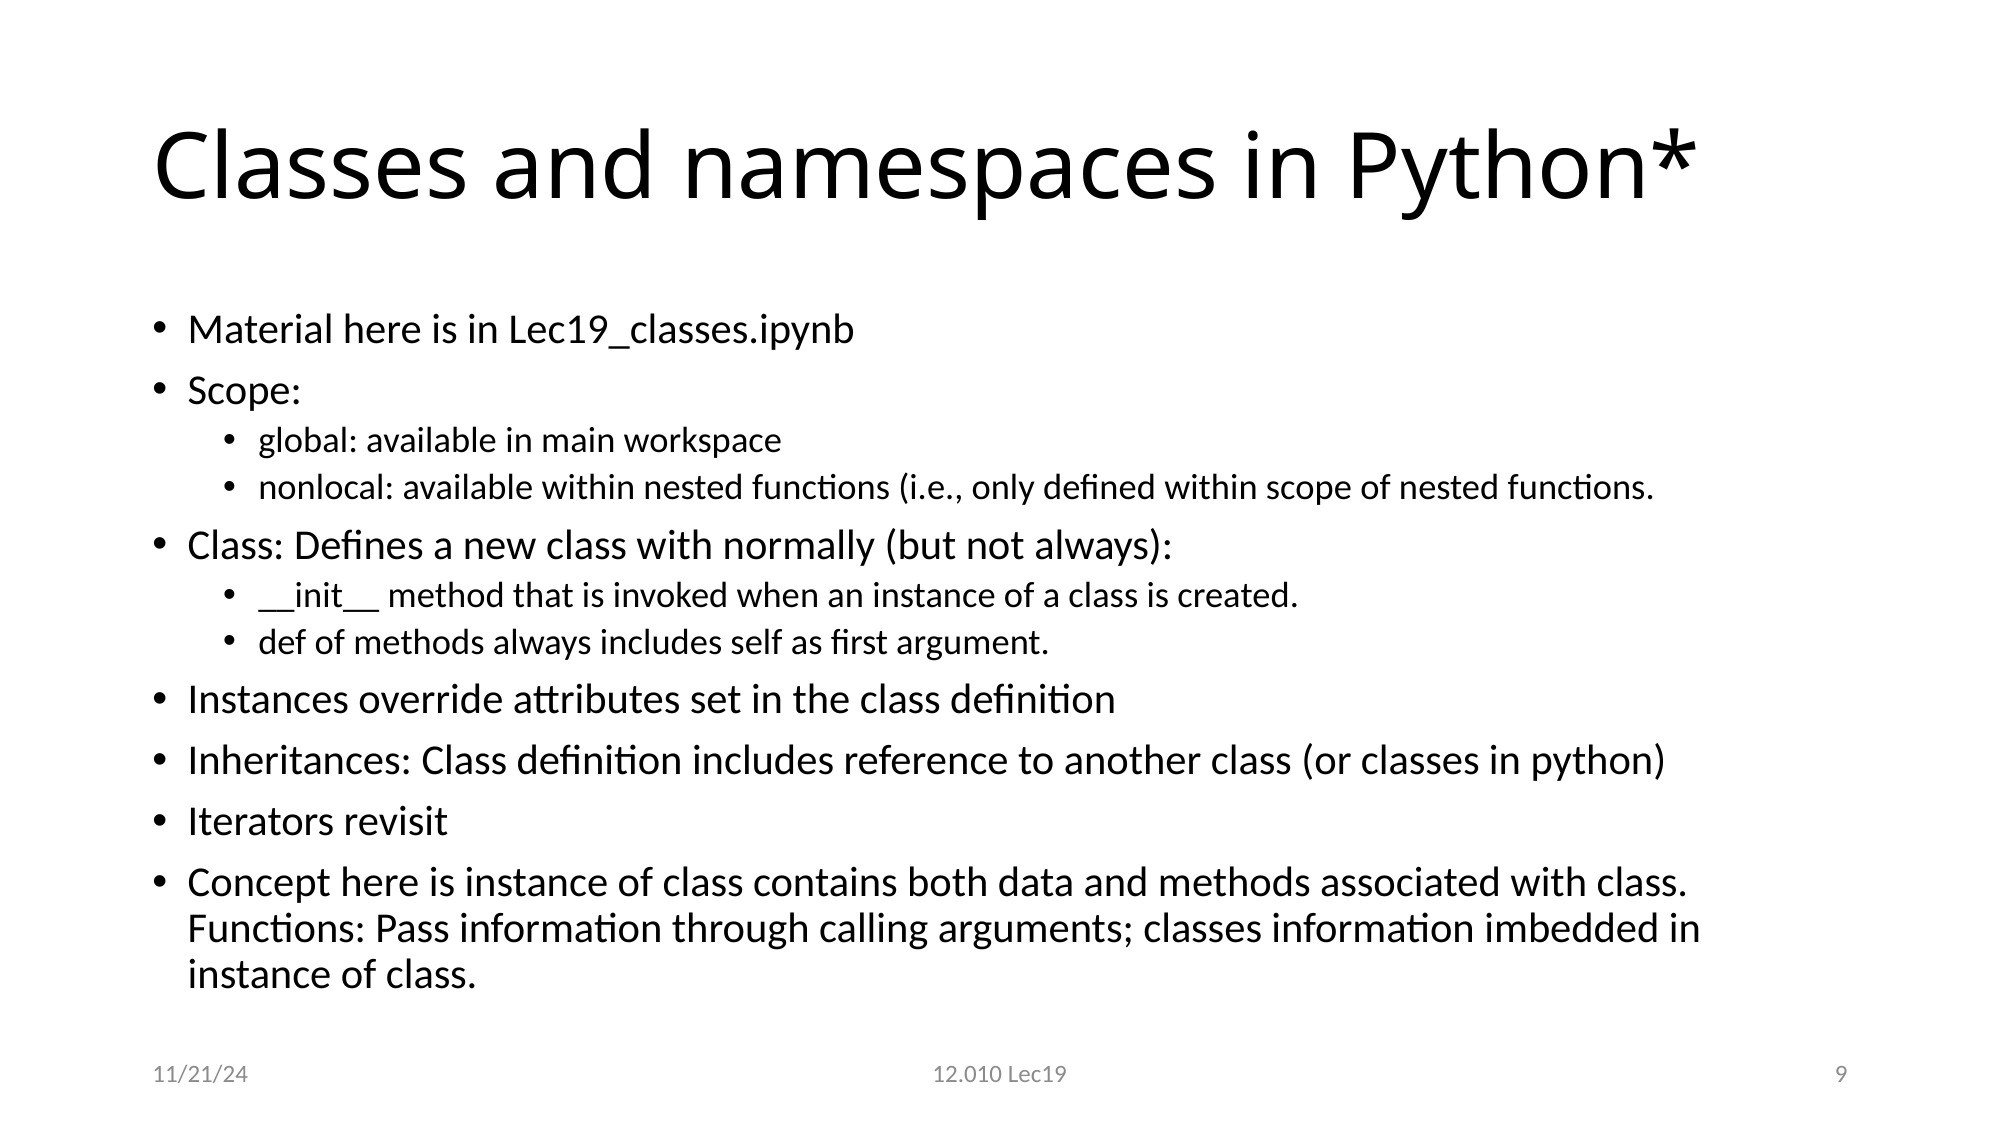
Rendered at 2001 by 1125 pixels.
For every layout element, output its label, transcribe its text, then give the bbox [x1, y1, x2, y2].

list Material here is in Lec19_classes.ipynb Scope: global: available in main workspace nonlocal: available within nested functions (i.e., only defined within scope of nested functions. Class: Defines a new class with normally (but not always): __init__ method that is invoked when an instance of a class is created. def of methods always includes self as first argument. Instances override attributes set in the class definition Inheritances: Class definition includes reference to another class (or classes in python) Iterators revisit Concept here is instance of class contains both data and methods associated with class. Functions: Pass information through calling arguments; classes information imbedded in instance of class. [137, 299, 1863, 1014]
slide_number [137, 1042, 588, 1103]
slide_number 9 [1412, 1042, 1863, 1103]
footer 12.010 Lec19 [662, 1042, 1338, 1103]
title Classes and namespaces in Python* [137, 59, 1863, 278]
